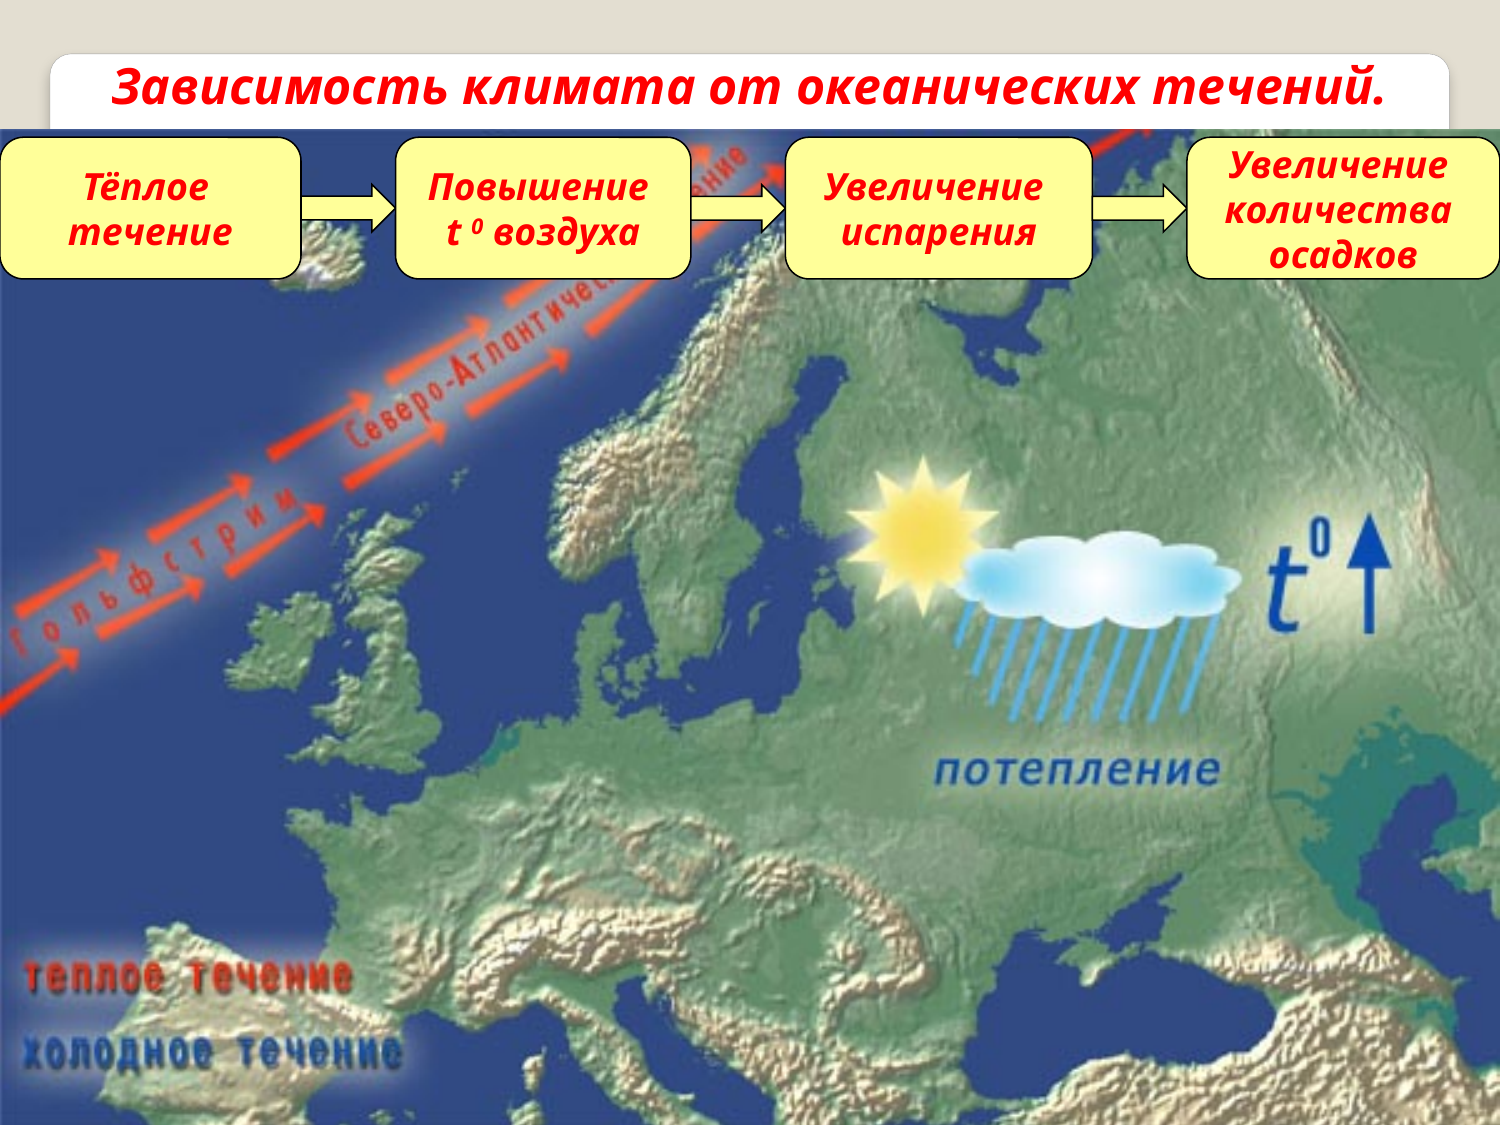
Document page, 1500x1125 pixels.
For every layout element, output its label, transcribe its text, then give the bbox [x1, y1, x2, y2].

text_box Зависимость климата от океанических течений. [0, 46, 1500, 122]
picture [0, 129, 1500, 1125]
